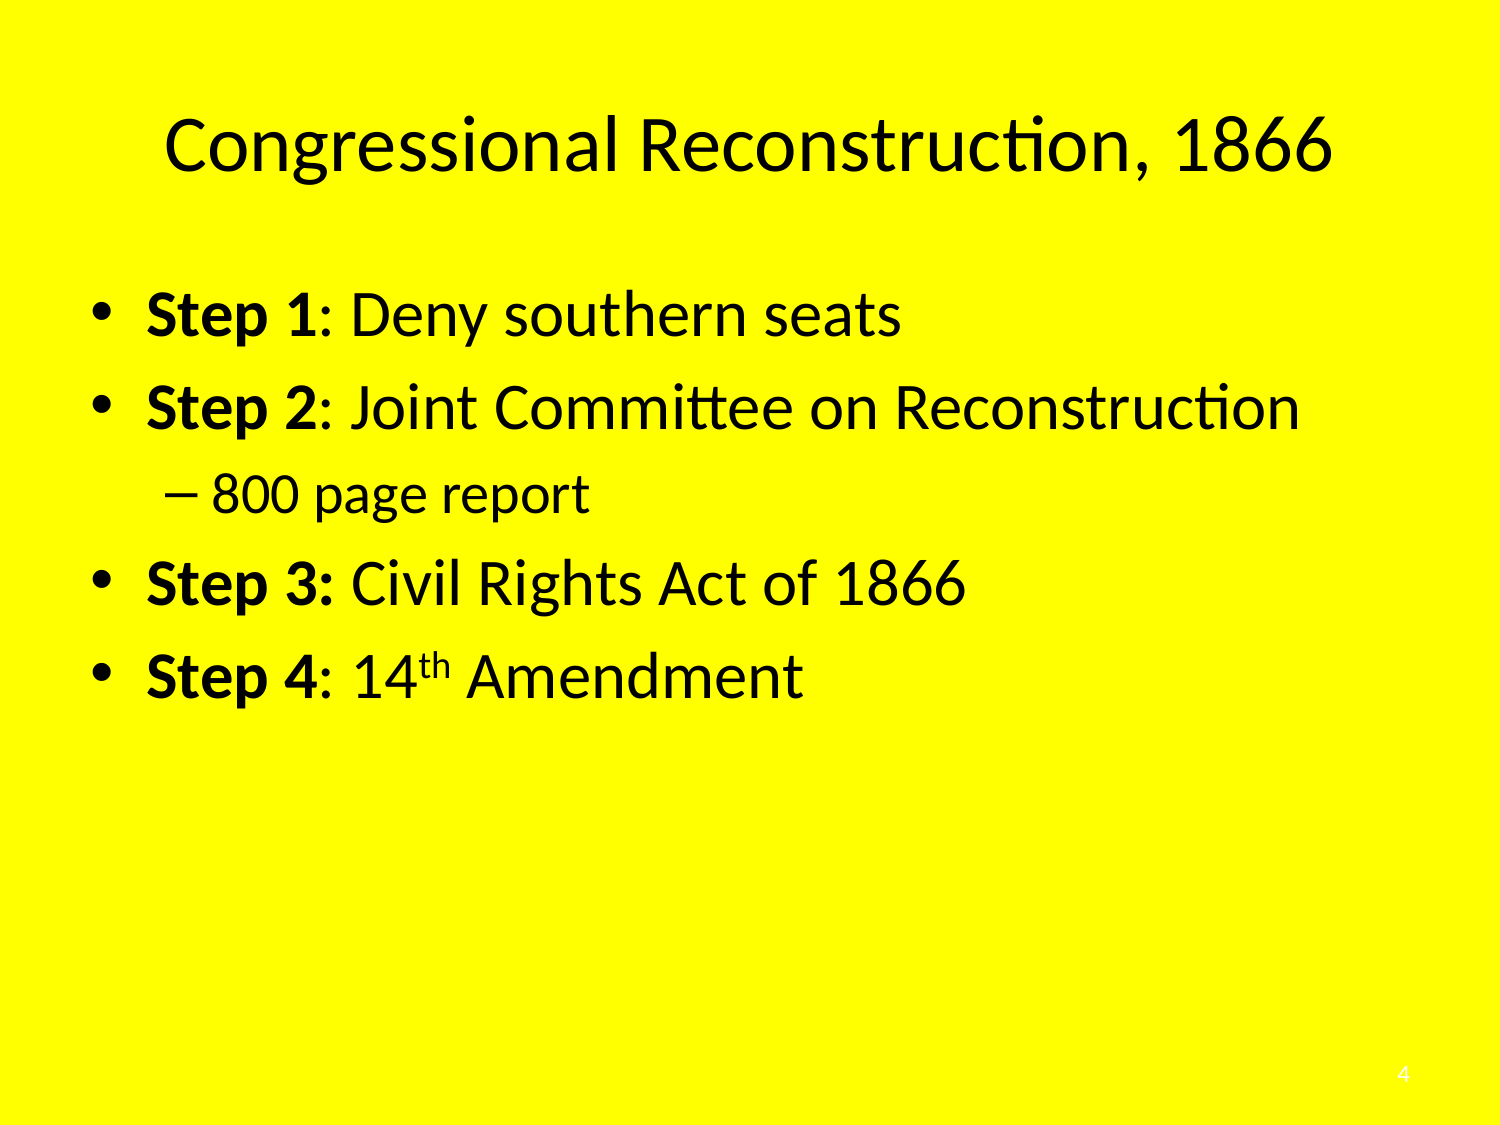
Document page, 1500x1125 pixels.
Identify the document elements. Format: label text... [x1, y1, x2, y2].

slide_number 4 [1074, 1042, 1425, 1103]
list Step 1: Deny southern seats Step 2: Joint Committee on Reconstruction 800 page report Step 3: Civil Rights Act of 1866 Step 4: 14th Amendment [75, 262, 1425, 1005]
title Congressional Reconstruction, 1866 [75, 45, 1425, 233]
